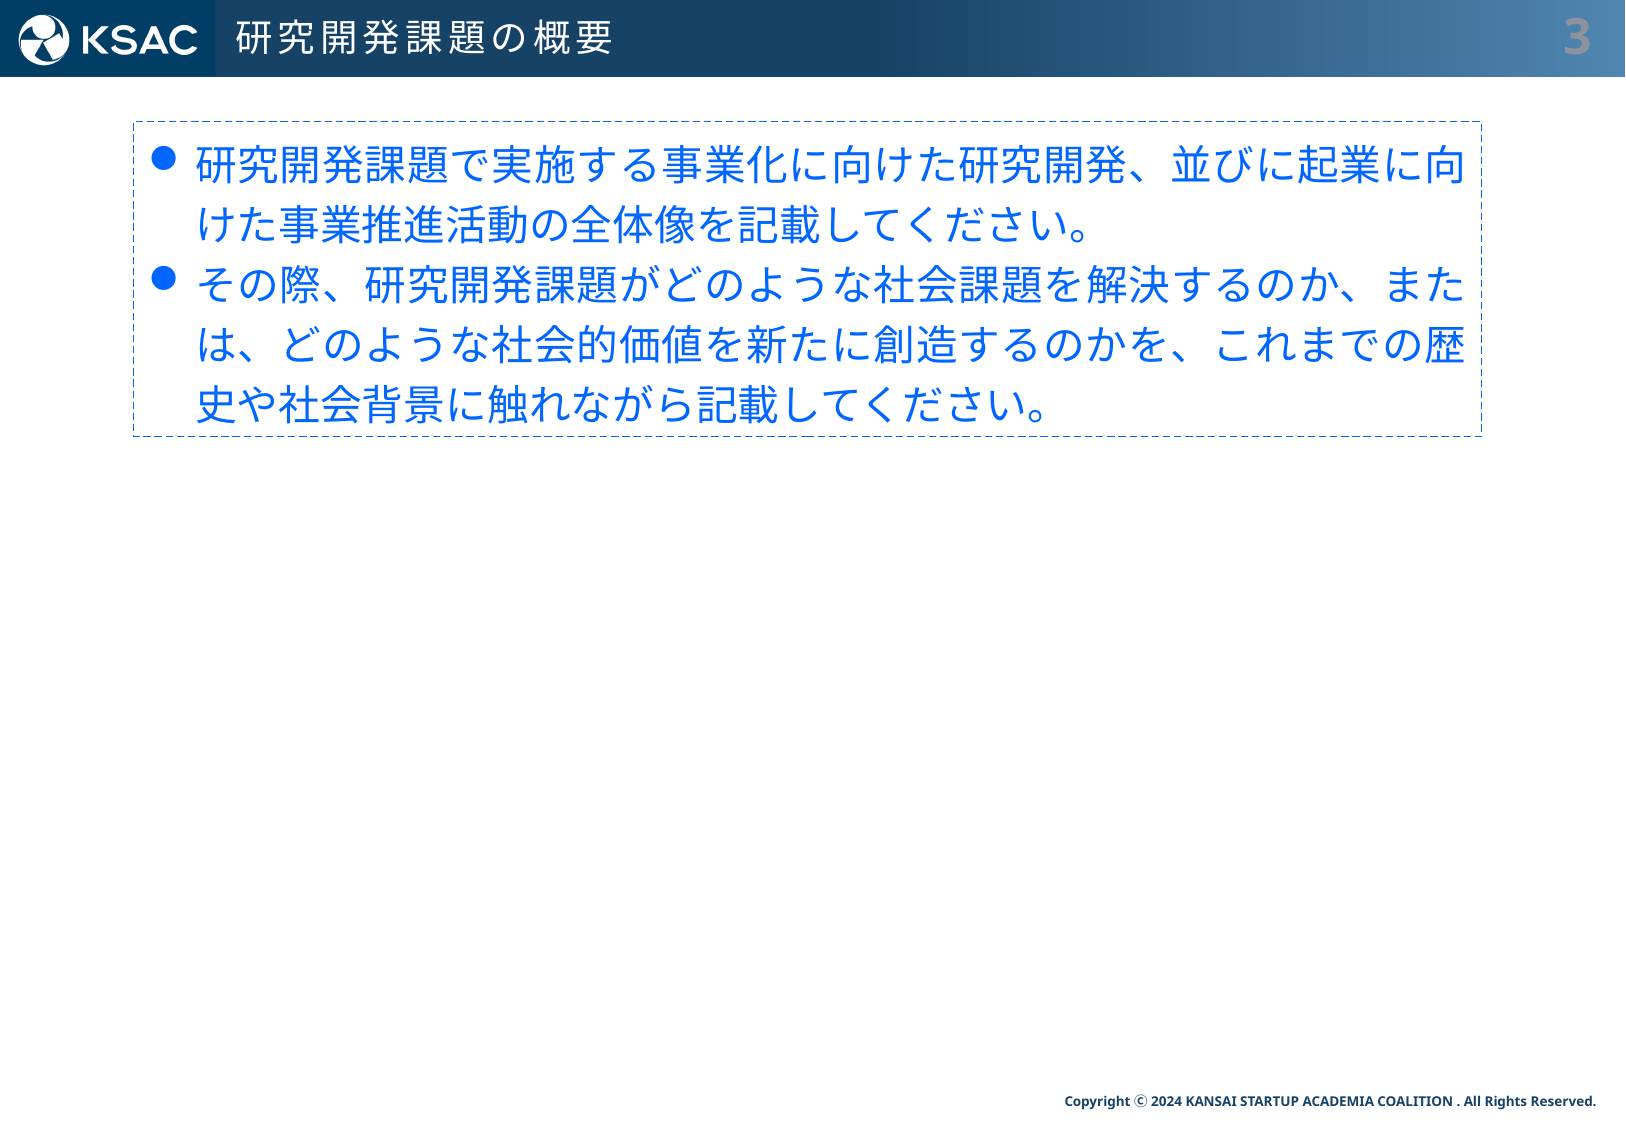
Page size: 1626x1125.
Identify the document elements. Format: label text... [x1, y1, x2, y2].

text_box 研究開発課題で実施する事業化に向けた研究開発、並びに起業に向けた事業推進活動の全体像を記載してください。 その際、研究開発課題がどのような社会課題を解決するのか、または、どのような社会的価値を新たに創造するのかを、これまでの歴史や社会背景に触れながら記載してください。 [133, 121, 1482, 437]
text_box 研究開発課題の概要 [220, 6, 629, 66]
slide_number 2 [1428, 8, 1608, 69]
picture [0, 0, 216, 76]
